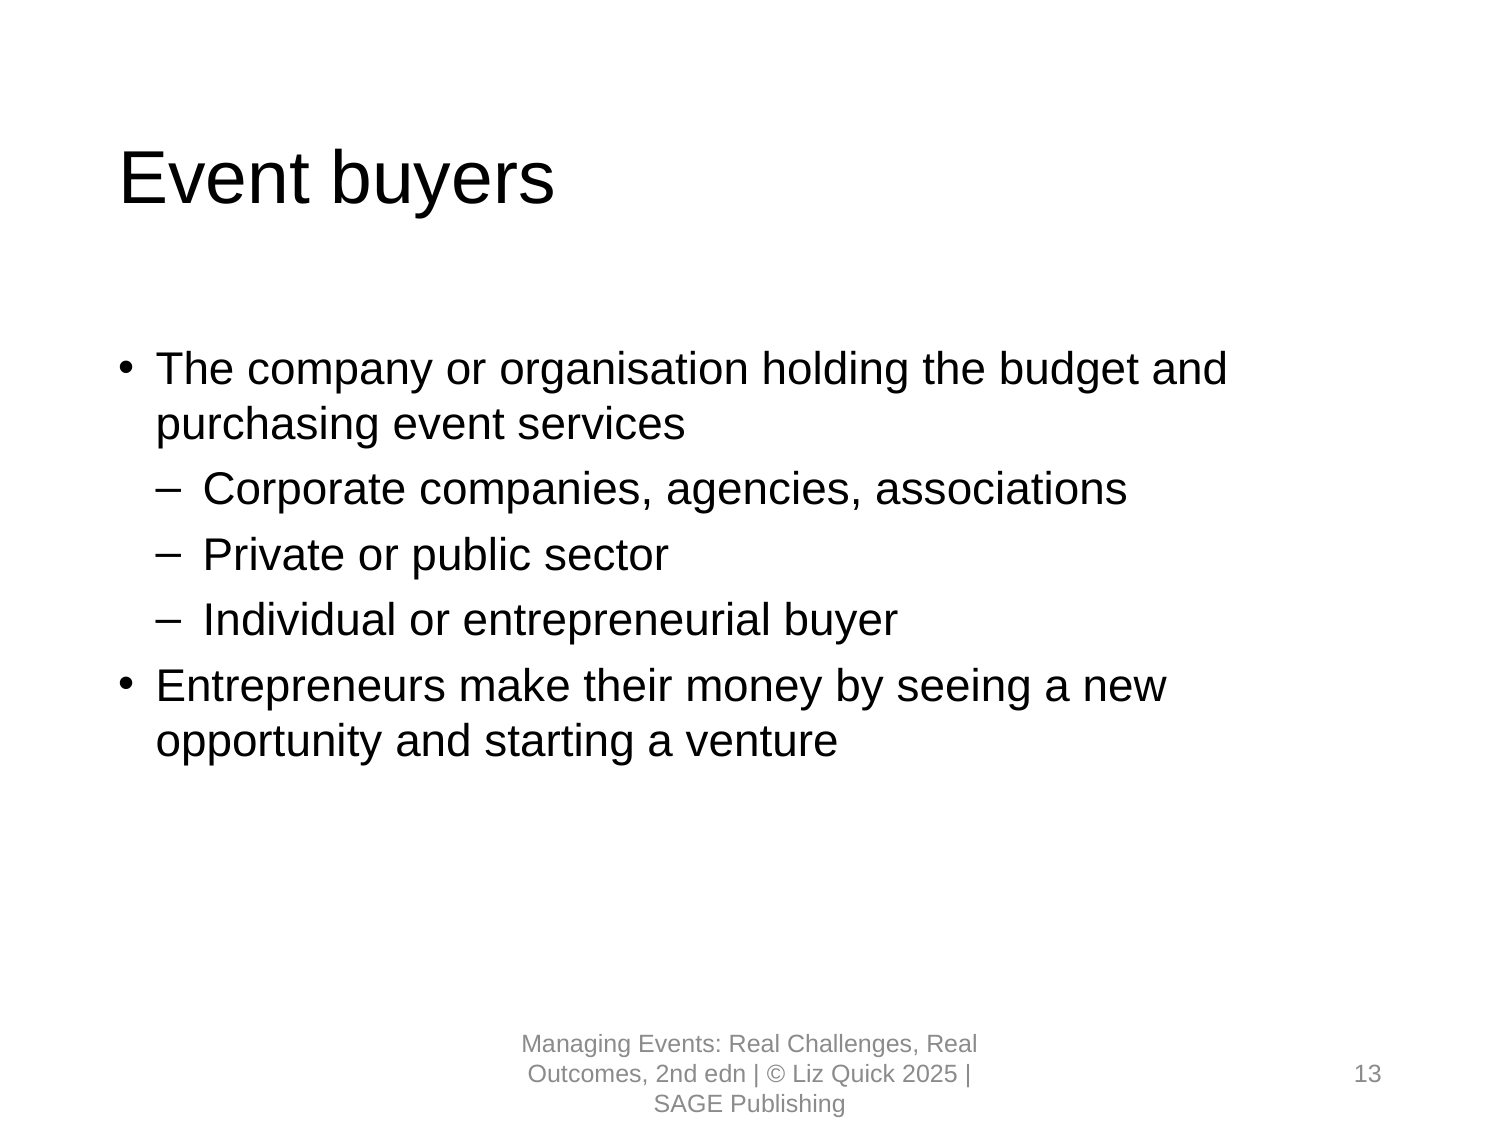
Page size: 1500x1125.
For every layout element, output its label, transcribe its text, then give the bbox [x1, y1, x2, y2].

list The company or organisation holding the budget and purchasing event services Corporate companies, agencies, associations Private or public sector Individual or entrepreneurial buyer Entrepreneurs make their money by seeing a new opportunity and starting a venture [103, 331, 1397, 1013]
title Event buyers [103, 70, 1397, 288]
footer Managing Events: Real Challenges, Real Outcomes, 2nd edn | © Liz Quick 2025 | SAGE Publishing [496, 1042, 1004, 1103]
slide_number 13 [1059, 1042, 1397, 1103]
